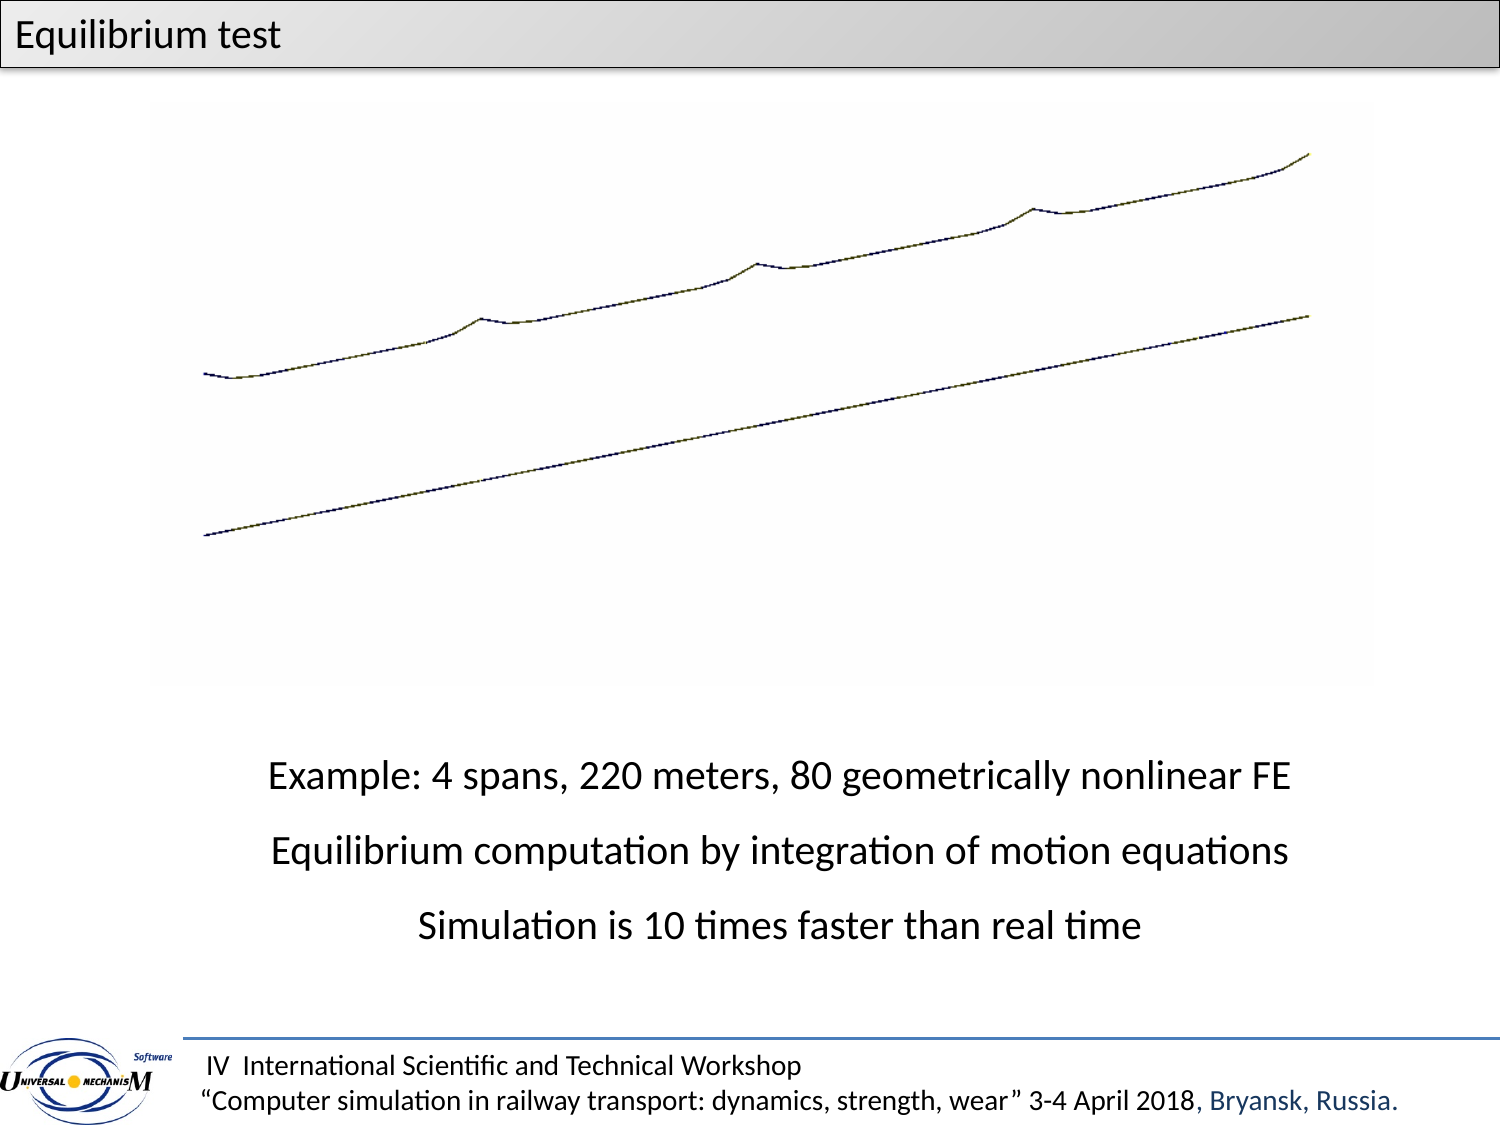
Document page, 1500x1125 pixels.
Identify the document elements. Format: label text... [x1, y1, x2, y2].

picture [0, 1038, 172, 1125]
text_box Equilibrium test [0, 0, 1500, 68]
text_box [149, 101, 1375, 687]
text_box Example: 4 spans, 220 meters, 80 geometrically nonlinear FE Equilibrium computation by integration of motion equations Simulation is 10 times faster than real time [96, 715, 1464, 956]
